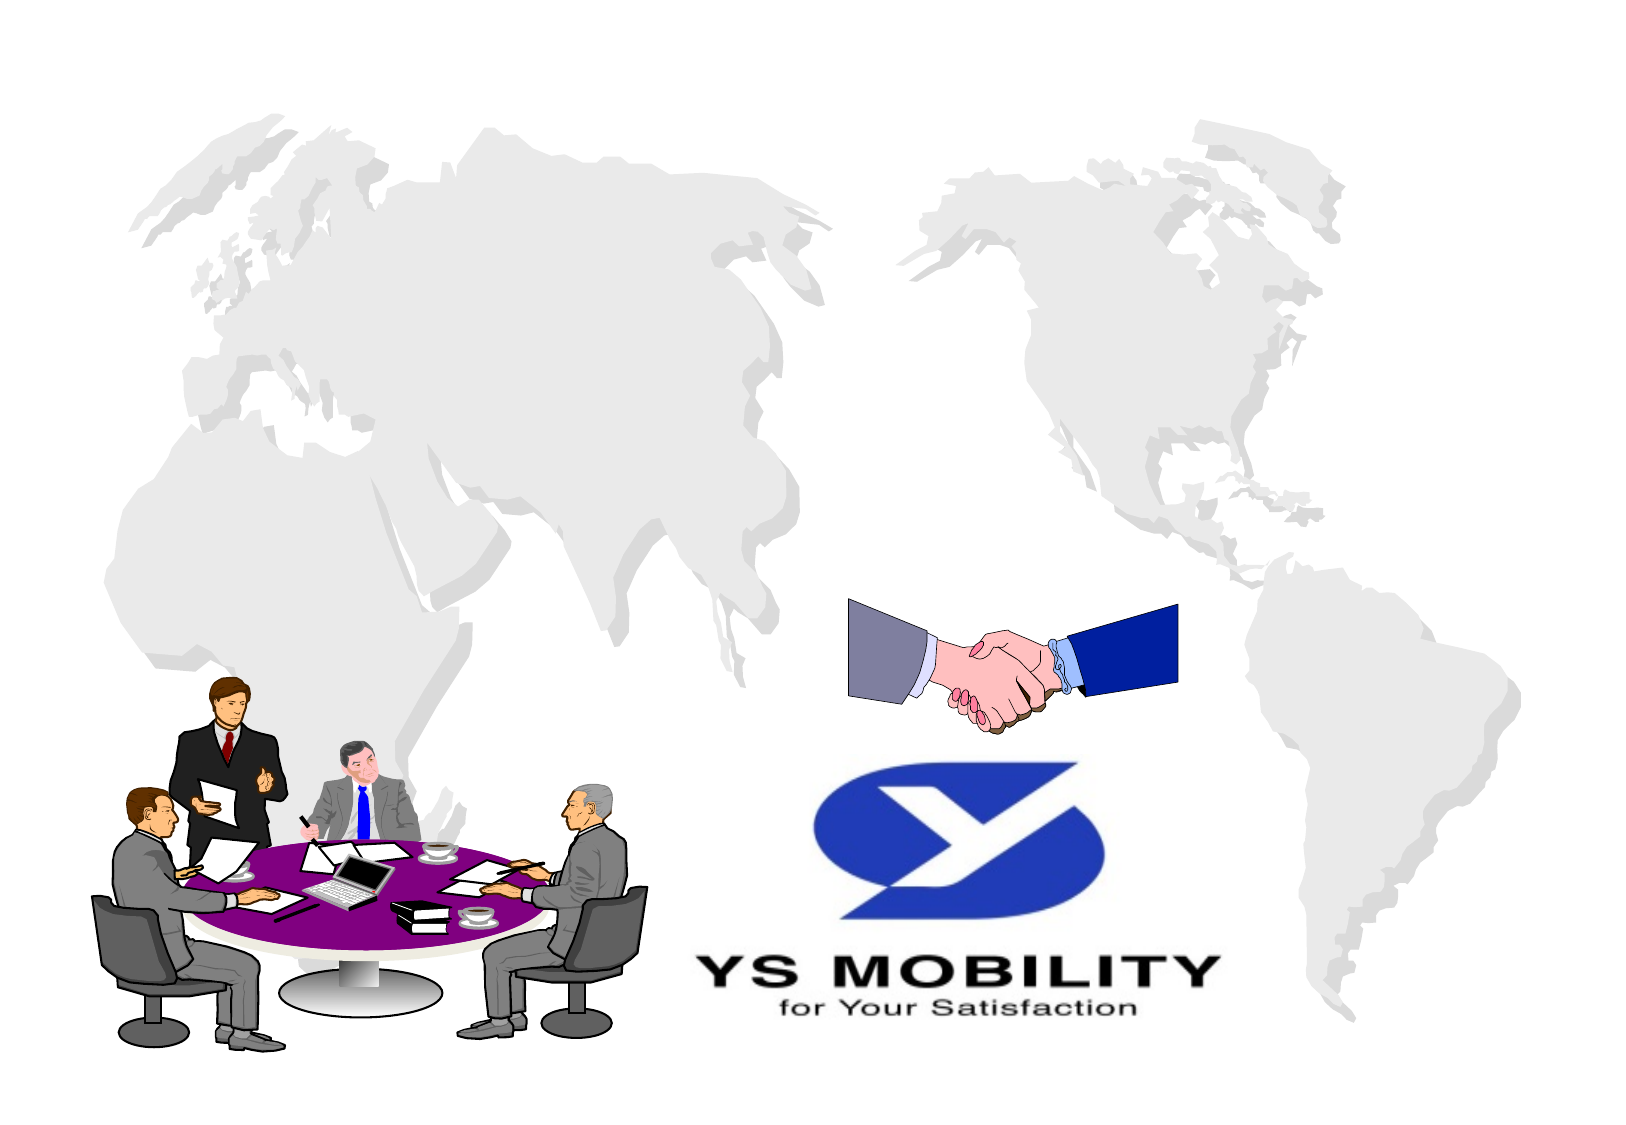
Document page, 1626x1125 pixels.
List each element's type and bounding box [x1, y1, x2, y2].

picture [619, 754, 1233, 1029]
